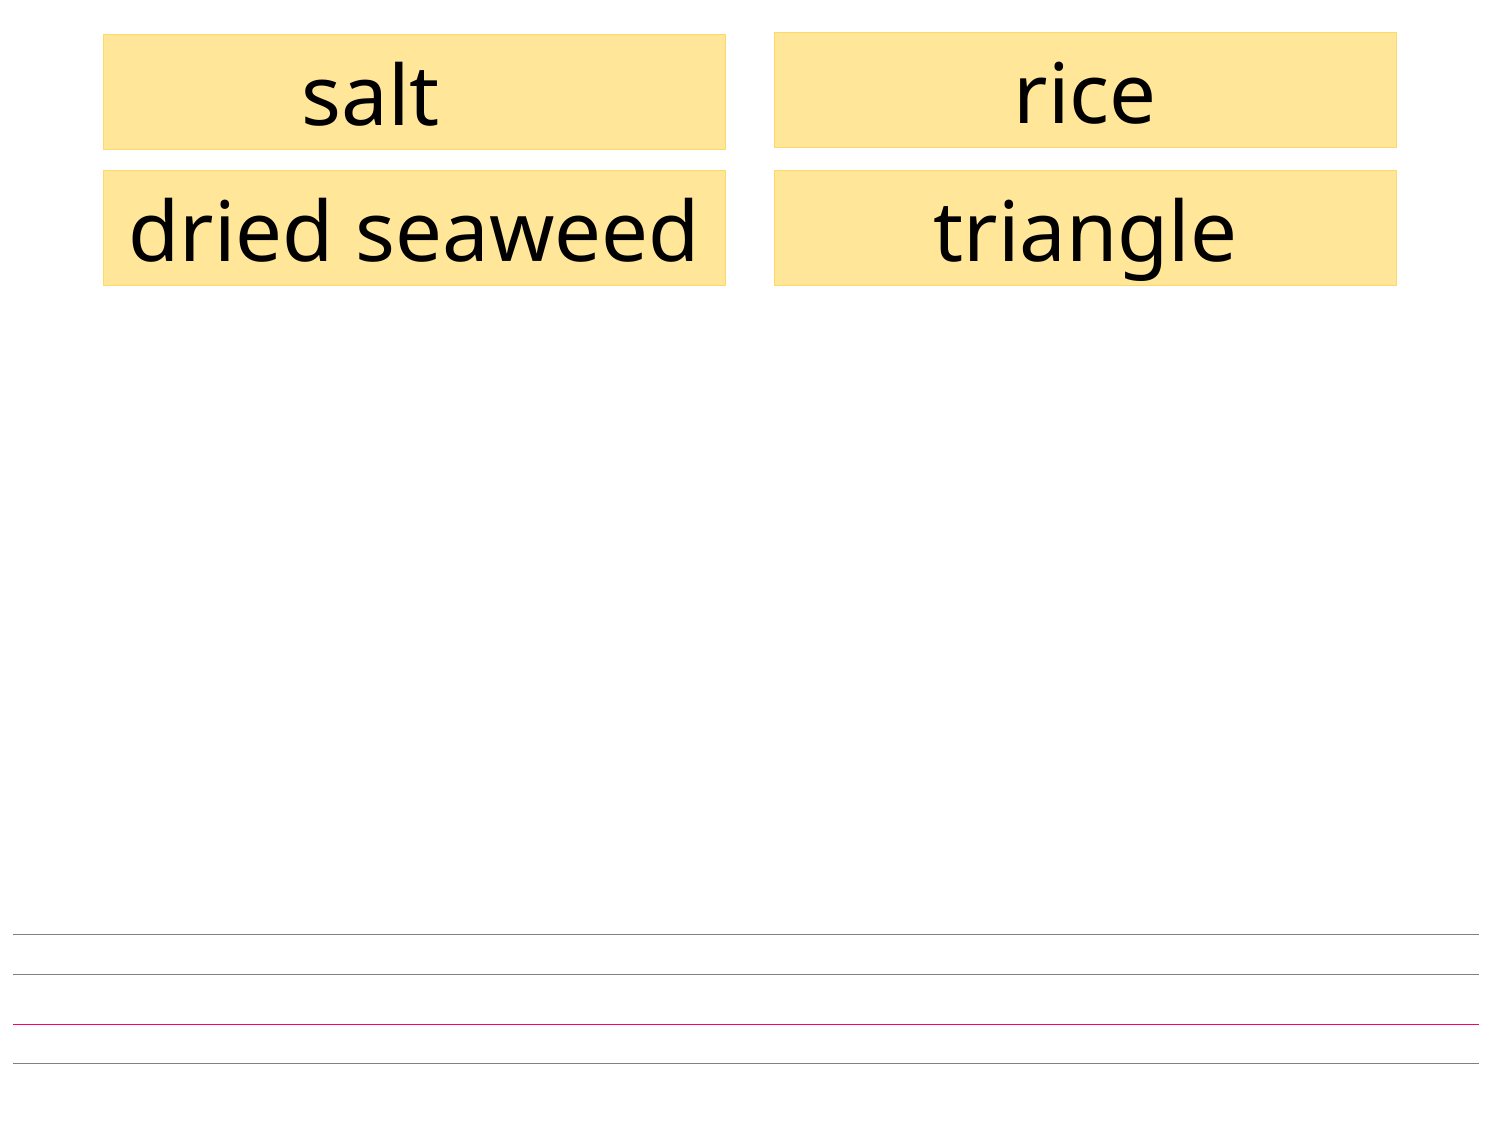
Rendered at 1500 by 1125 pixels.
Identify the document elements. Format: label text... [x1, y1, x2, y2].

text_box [12, 934, 1479, 1064]
text_box rice [774, 32, 1397, 148]
text_box triangle [774, 170, 1397, 286]
text_box salt [103, 34, 726, 150]
text_box dried seaweed [103, 170, 726, 286]
